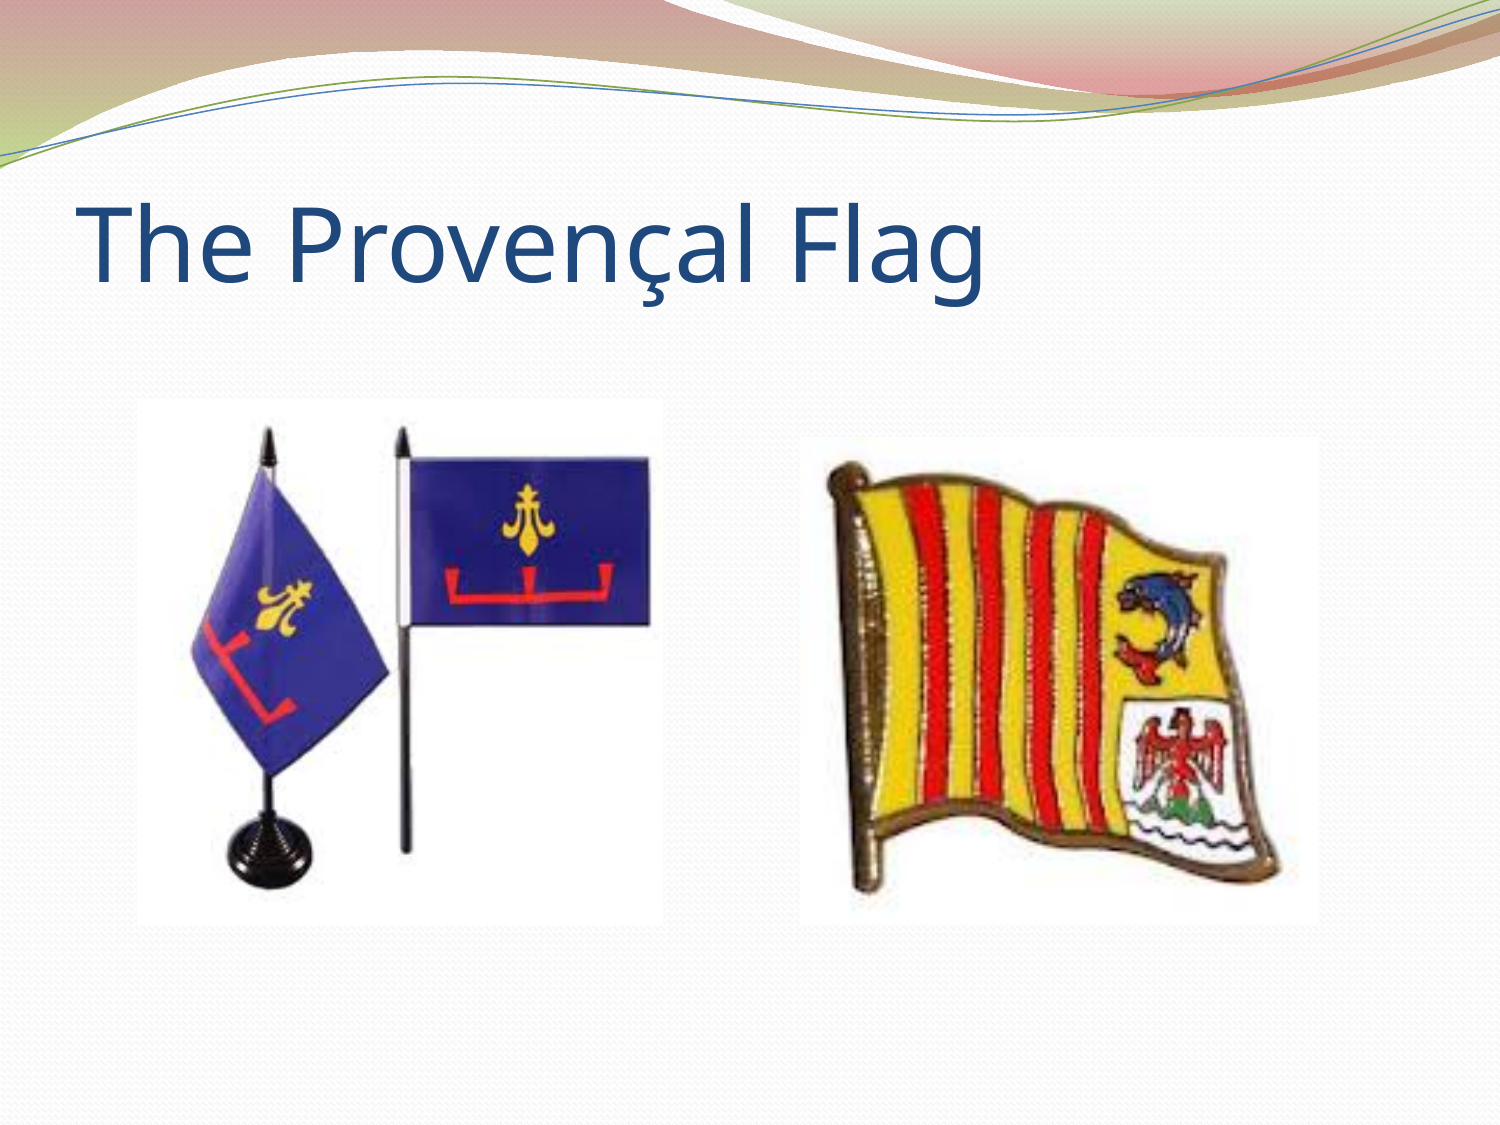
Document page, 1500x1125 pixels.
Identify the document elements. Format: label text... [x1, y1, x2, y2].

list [137, 399, 663, 926]
picture [799, 437, 1318, 924]
title The Provençal Flag [75, 115, 1425, 303]
